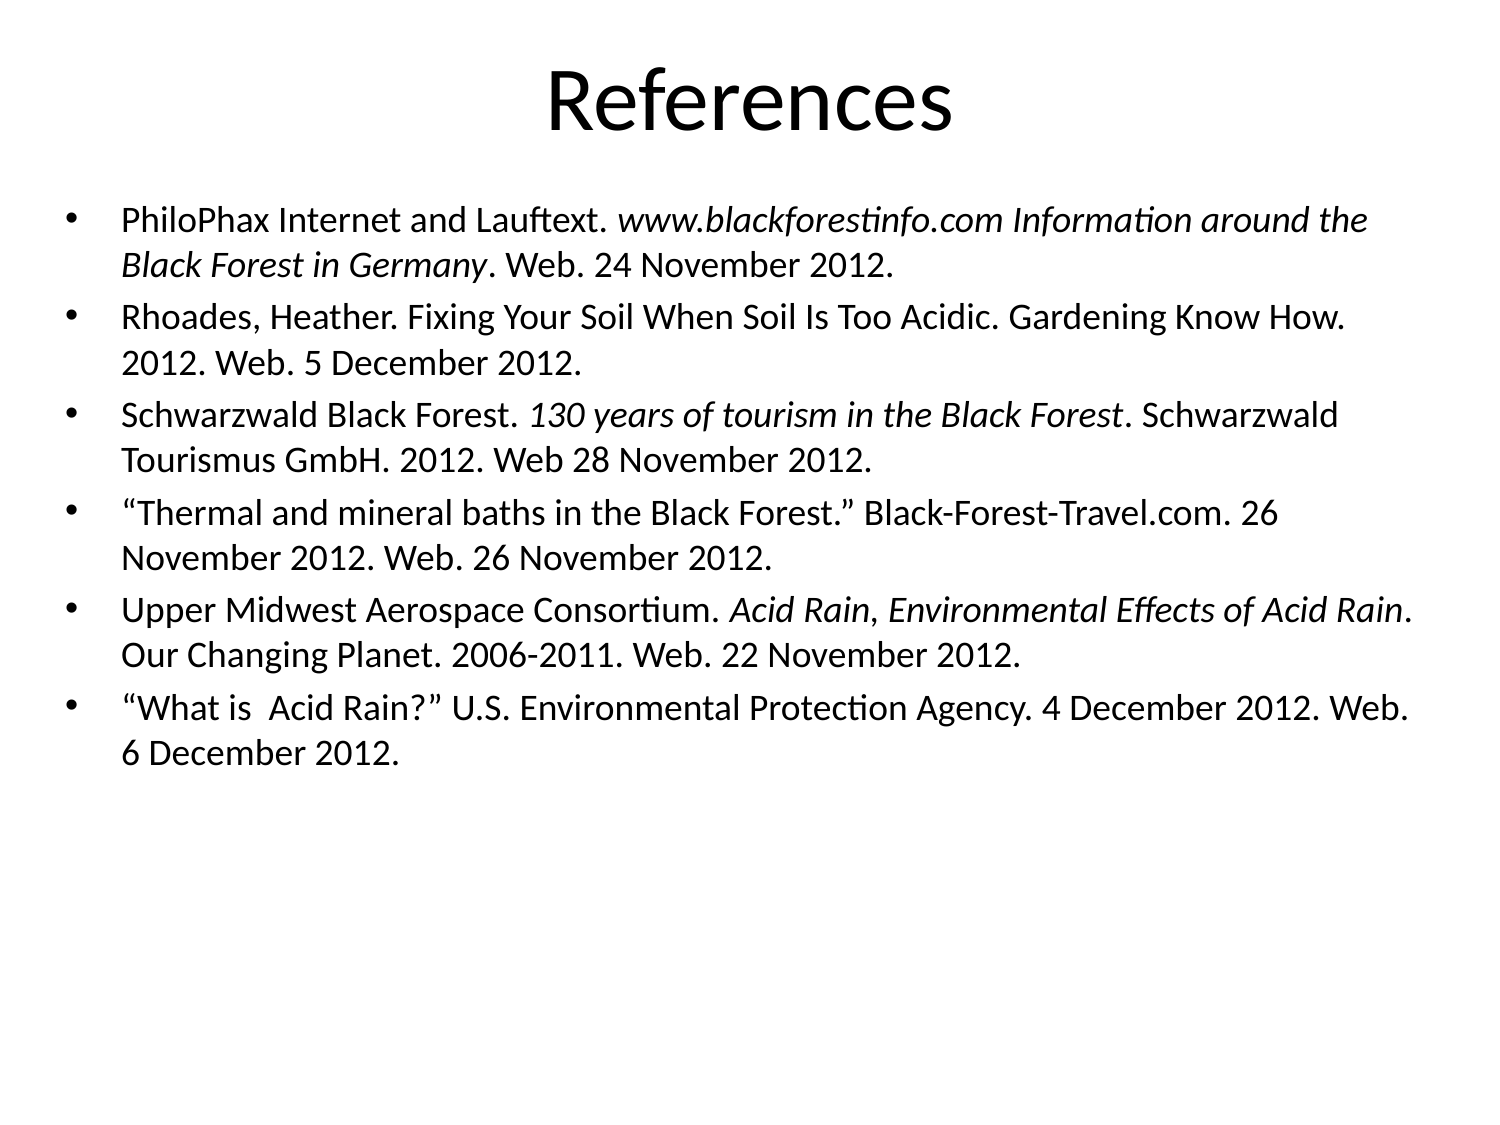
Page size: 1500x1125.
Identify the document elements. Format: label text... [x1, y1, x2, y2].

list PhiloPhax Internet and Lauftext. www.blackforestinfo.com Information around the Black Forest in Germany. Web. 24 November 2012. Rhoades, Heather. Fixing Your Soil When Soil Is Too Acidic. Gardening Know How. 2012. Web. 5 December 2012. Schwarzwald Black Forest. 130 years of tourism in the Black Forest. Schwarzwald Tourismus GmbH. 2012. Web 28 November 2012. “Thermal and mineral baths in the Black Forest.” Black-Forest-Travel.com. 26 November 2012. Web. 26 November 2012. Upper Midwest Aerospace Consortium. Acid Rain, Environmental Effects of Acid Rain. Our Changing Planet. 2006-2011. Web. 22 November 2012. “What is Acid Rain?” U.S. Environmental Protection Agency. 4 December 2012. Web. 6 December 2012. [50, 187, 1450, 1088]
title References [75, 0, 1425, 187]
